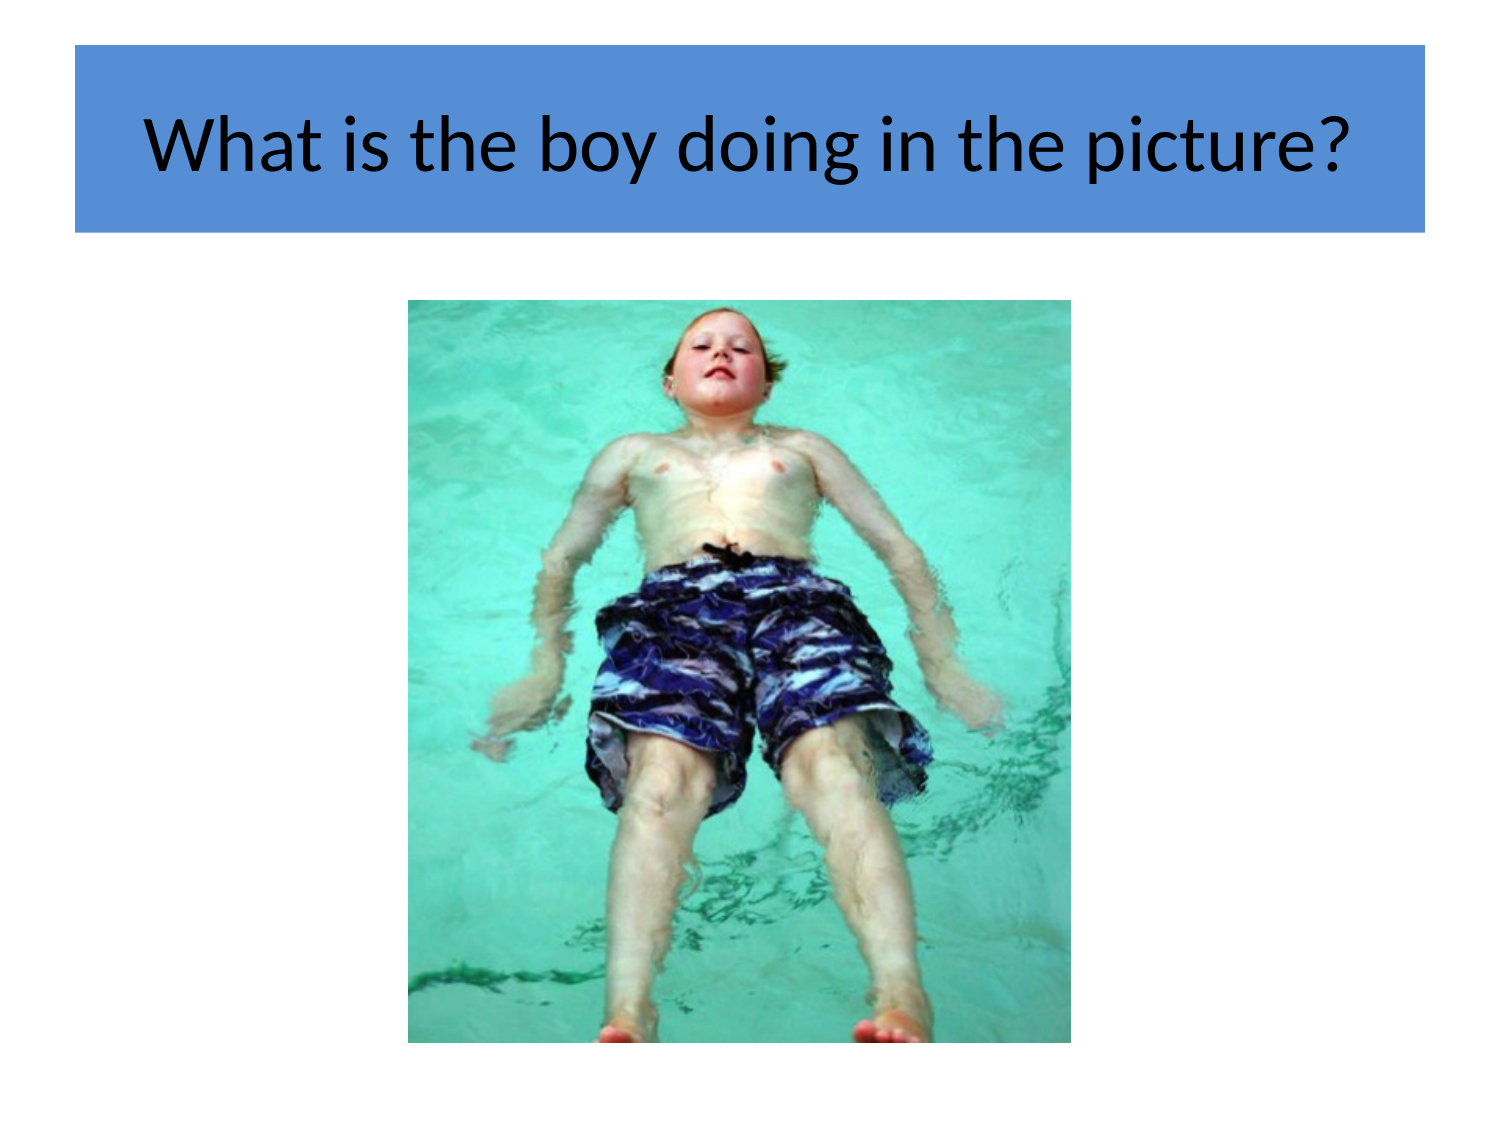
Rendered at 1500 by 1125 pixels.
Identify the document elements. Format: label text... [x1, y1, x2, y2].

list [408, 299, 1072, 1043]
title What is the boy doing in the picture? [75, 45, 1425, 233]
